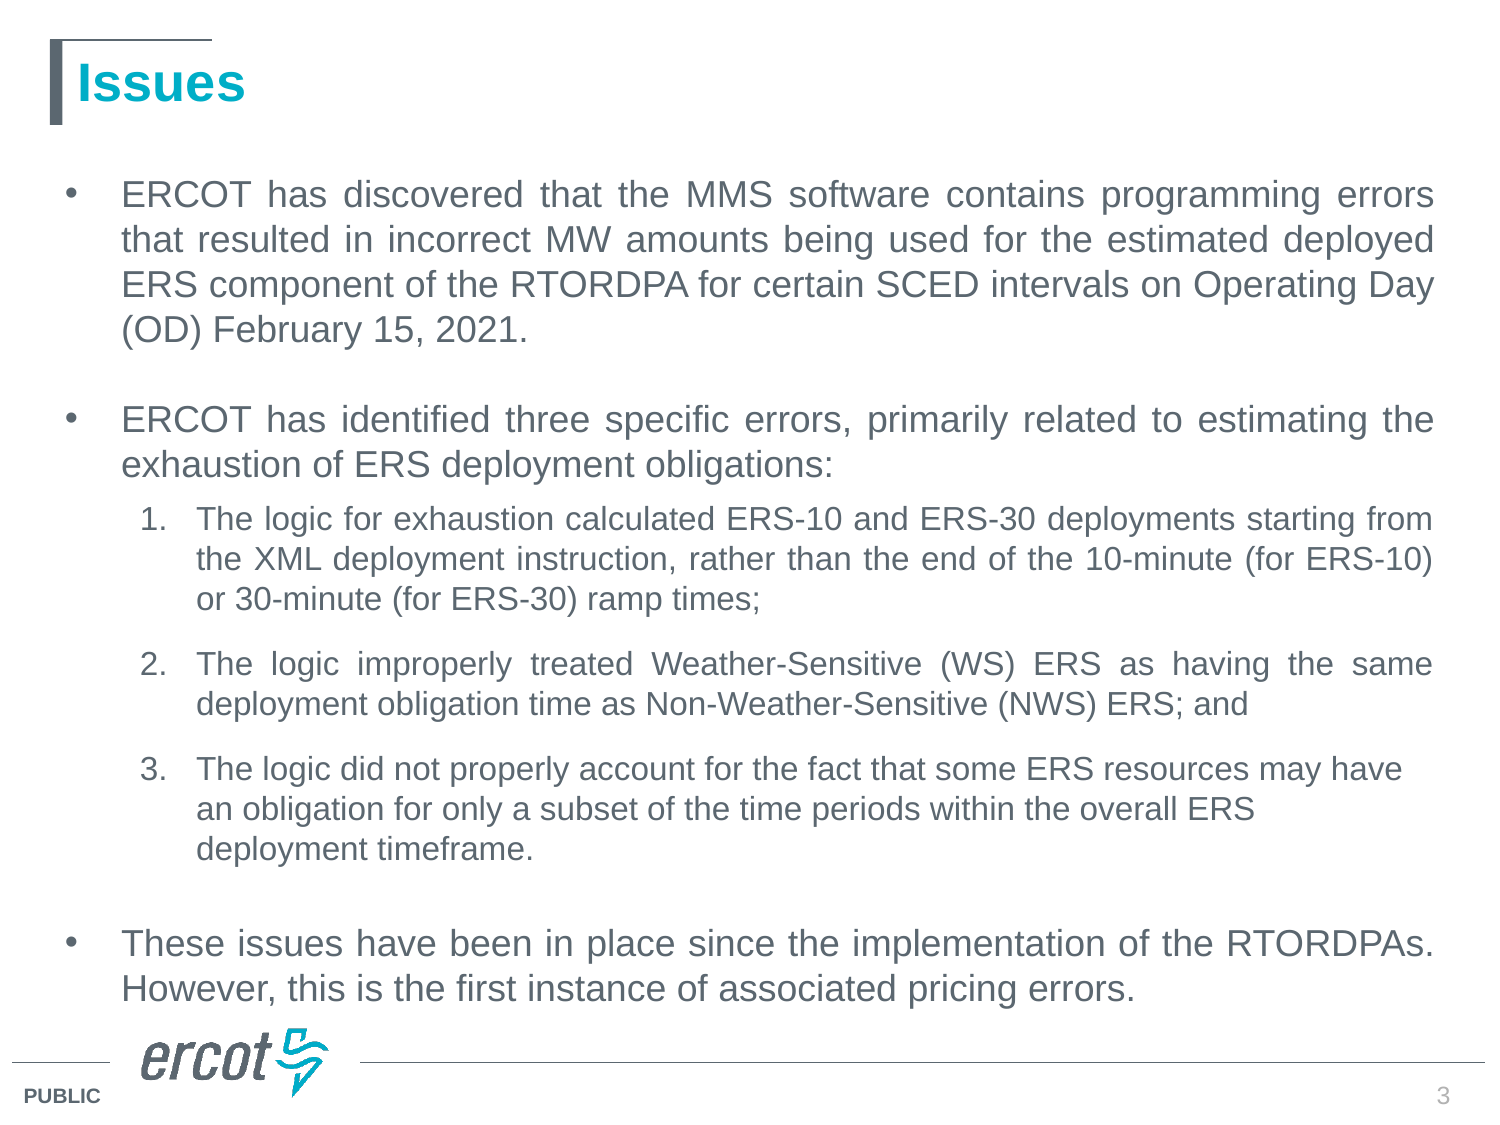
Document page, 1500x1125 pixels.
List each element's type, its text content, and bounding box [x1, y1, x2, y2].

picture [137, 1024, 332, 1100]
title Issues [62, 39, 1450, 125]
list ERCOT has discovered that the MMS software contains programming errors that resulted in incorrect MW amounts being used for the estimated deployed ERS component of the RTORDPA for certain SCED intervals on Operating Day (OD) February 15, 2021. ERCOT has identified three specific errors, primarily related to estimating the exhaustion of ERS deployment obligations: The logic for exhaustion calculated ERS-10 and ERS-30 deployments starting from the XML deployment instruction, rather than the end of the 10-minute (for ERS-10) or 30-minute (for ERS-30) ramp times; The logic improperly treated Weather-Sensitive (WS) ERS as having the same deployment obligation time as Non-Weather-Sensitive (NWS) ERS; and The logic did not properly account for the fact that some ERS resources may have an obligation for only a subset of the time periods within the overall ERS deployment timeframe. These issues have been in place since the implementation of the RTORDPAs. However, this is the first instance of associated pricing errors. [50, 162, 1450, 992]
slide_number 3 [1400, 1076, 1488, 1113]
